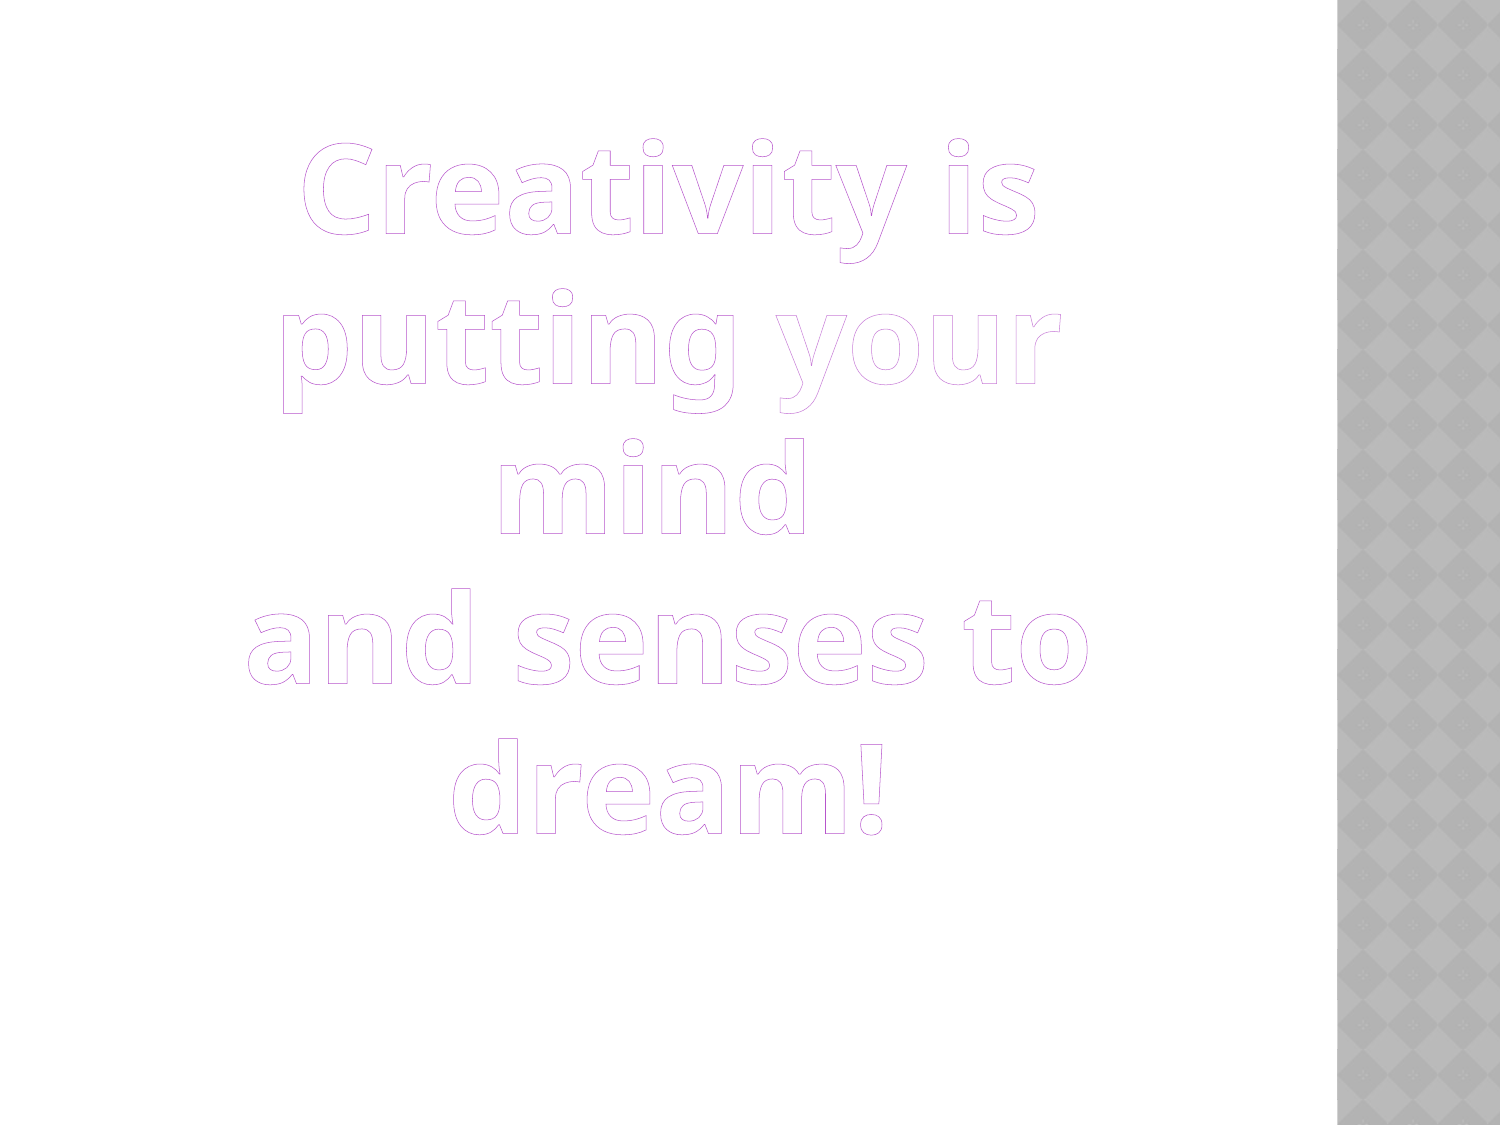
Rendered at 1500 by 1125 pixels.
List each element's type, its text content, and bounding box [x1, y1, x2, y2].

text_box Creativity is putting your mind and senses to dream! [187, 100, 1150, 1016]
